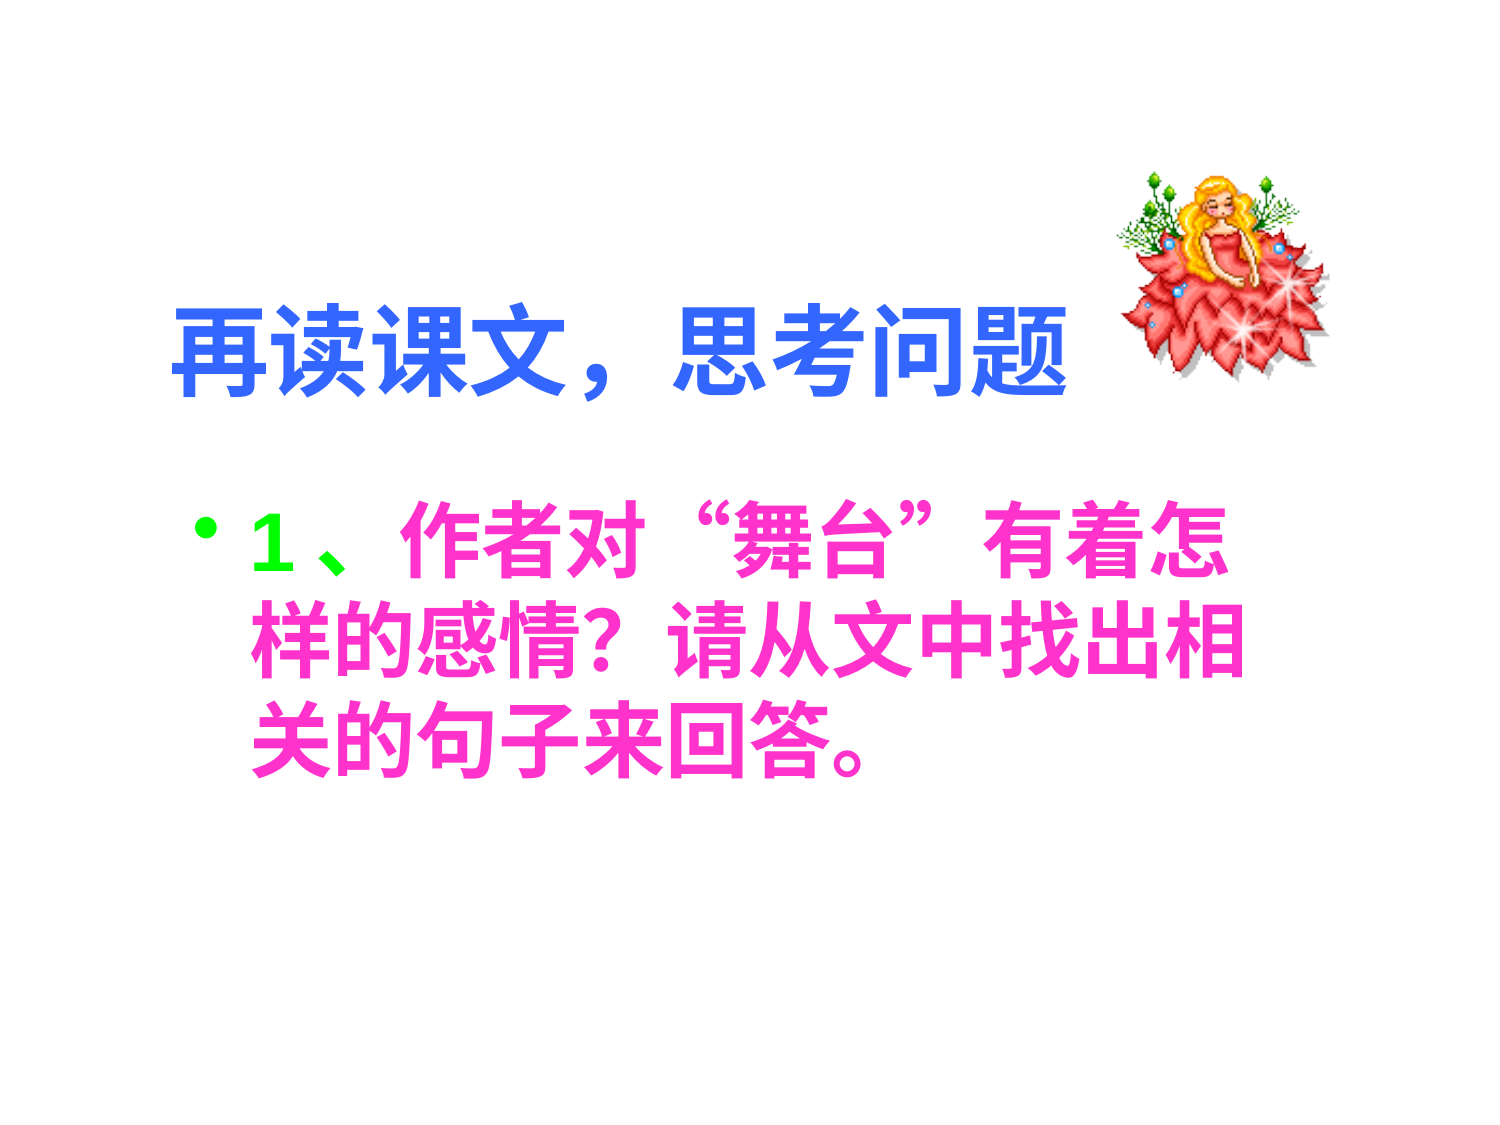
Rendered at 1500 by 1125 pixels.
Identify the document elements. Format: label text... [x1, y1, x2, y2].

list 1、作者对“舞台”有着怎样的感情？请从文中找出相关的句子来回答。 [177, 480, 1284, 929]
picture [1087, 124, 1368, 407]
title 再读课文，思考问题 [137, 262, 1101, 436]
